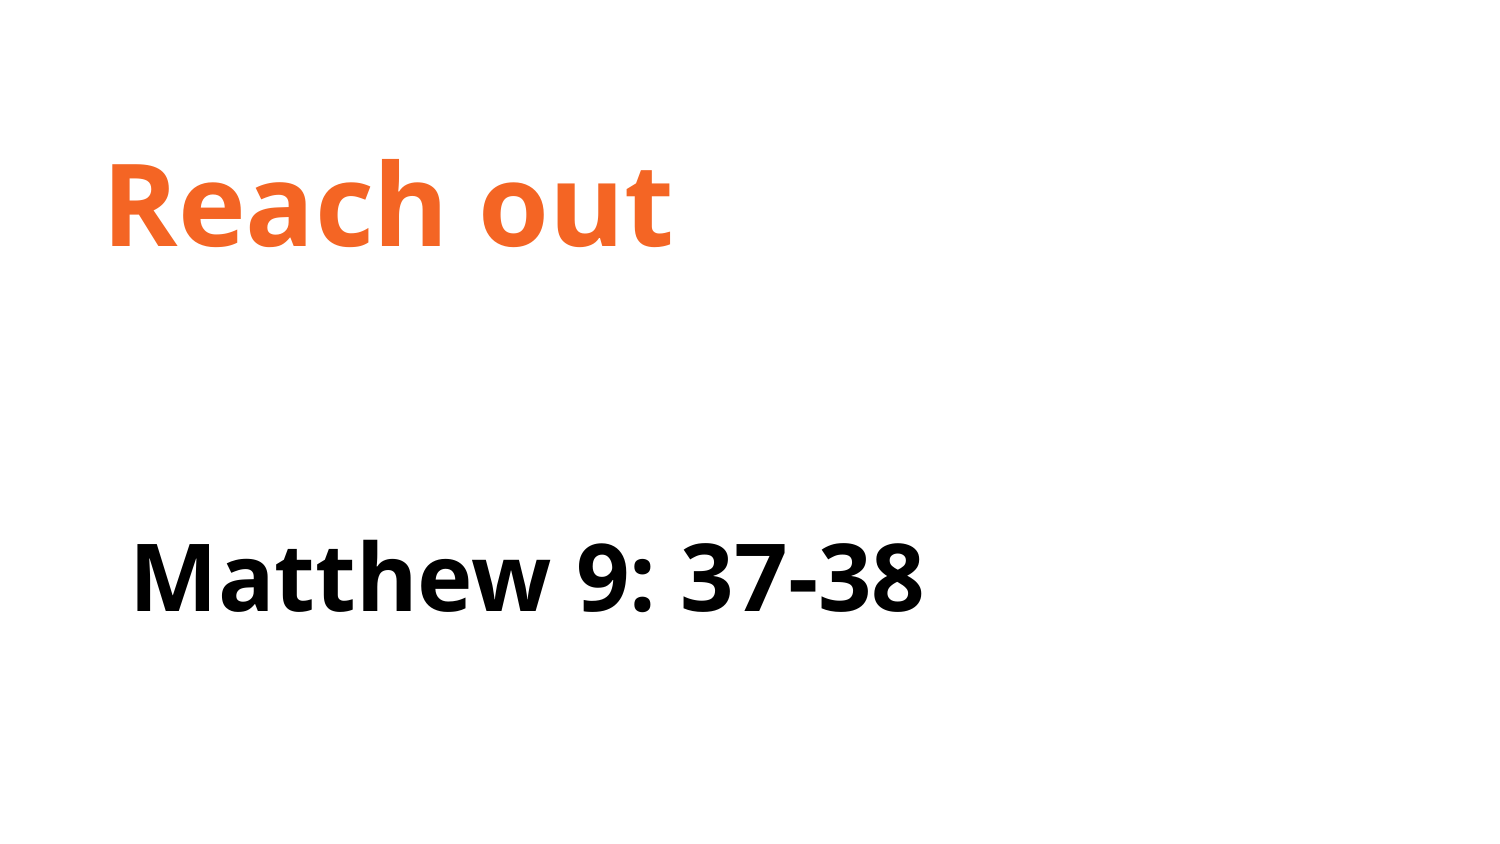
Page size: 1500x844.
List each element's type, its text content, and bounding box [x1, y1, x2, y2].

text_box Matthew 9: 37-38 [114, 503, 1068, 671]
title Reach out [87, 116, 1360, 243]
